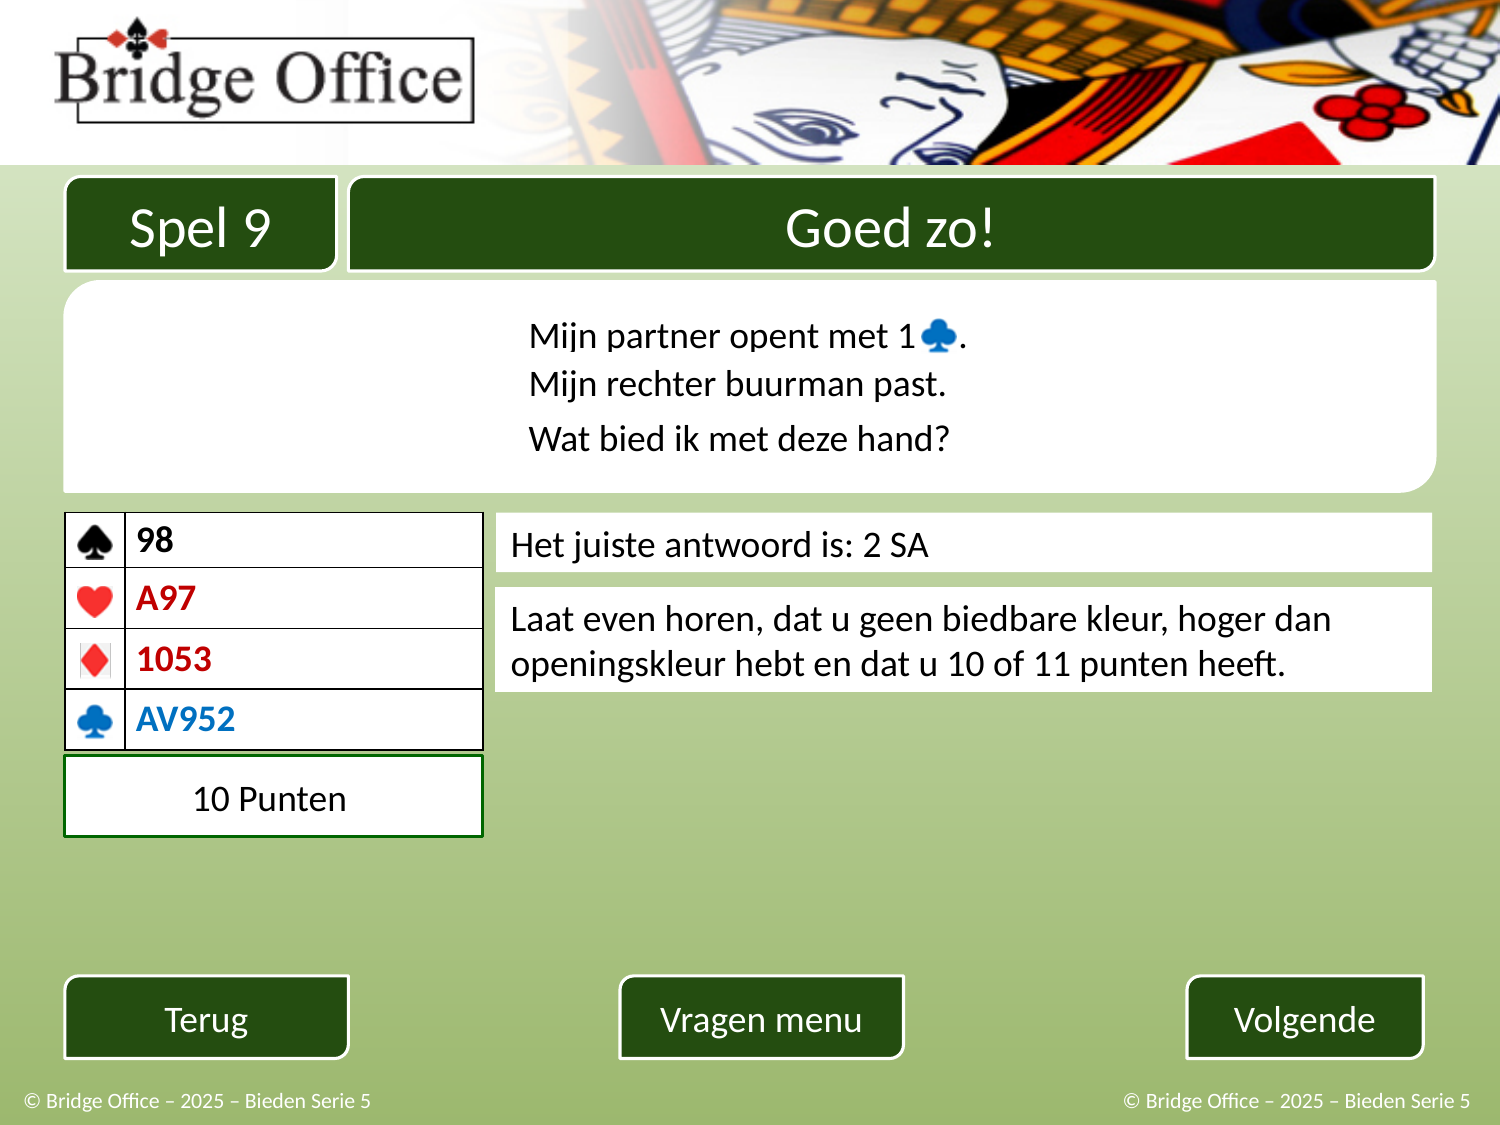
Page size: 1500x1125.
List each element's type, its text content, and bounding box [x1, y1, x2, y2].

text_box Goed zo! [346, 179, 1437, 273]
text_box © Bridge Office – 2025 – Bieden Serie 5 [1107, 1079, 1500, 1121]
text_box Laat even horen, dat u geen biedbare kleur, hoger dan openingskleur hebt en dat u 10 of 11 punten heeft. [495, 587, 1432, 692]
text_box © Bridge Office – 2025 – Bieden Serie 5 [8, 1079, 393, 1121]
table_cell AV952 [126, 690, 482, 749]
table_cell [66, 629, 124, 688]
picture [77, 585, 114, 618]
text_box Spel 9 [63, 179, 339, 273]
table_header 98 [126, 513, 482, 567]
text_box Mijn partner opent met 1 . [513, 303, 1022, 364]
table_cell [66, 568, 124, 628]
picture [77, 524, 114, 561]
table_cell A97 [126, 568, 482, 628]
picture [77, 643, 114, 679]
text_box Het juiste antwoord is: 2 SA [496, 512, 1433, 573]
text_box Terug [63, 974, 350, 1061]
text_box 10 Punten [63, 754, 484, 838]
table_cell [66, 690, 124, 749]
picture [920, 318, 957, 354]
text_box Volgende [1185, 974, 1425, 1061]
picture [77, 703, 114, 740]
text_box Mijn rechter buurman past. [513, 352, 987, 406]
picture [0, 0, 1500, 166]
table_header [66, 513, 124, 567]
text_box [63, 280, 1437, 493]
text_box Vragen menu [618, 974, 906, 1061]
text_box Wat bied ik met deze hand? [513, 406, 987, 467]
table_cell 1053 [126, 629, 482, 688]
